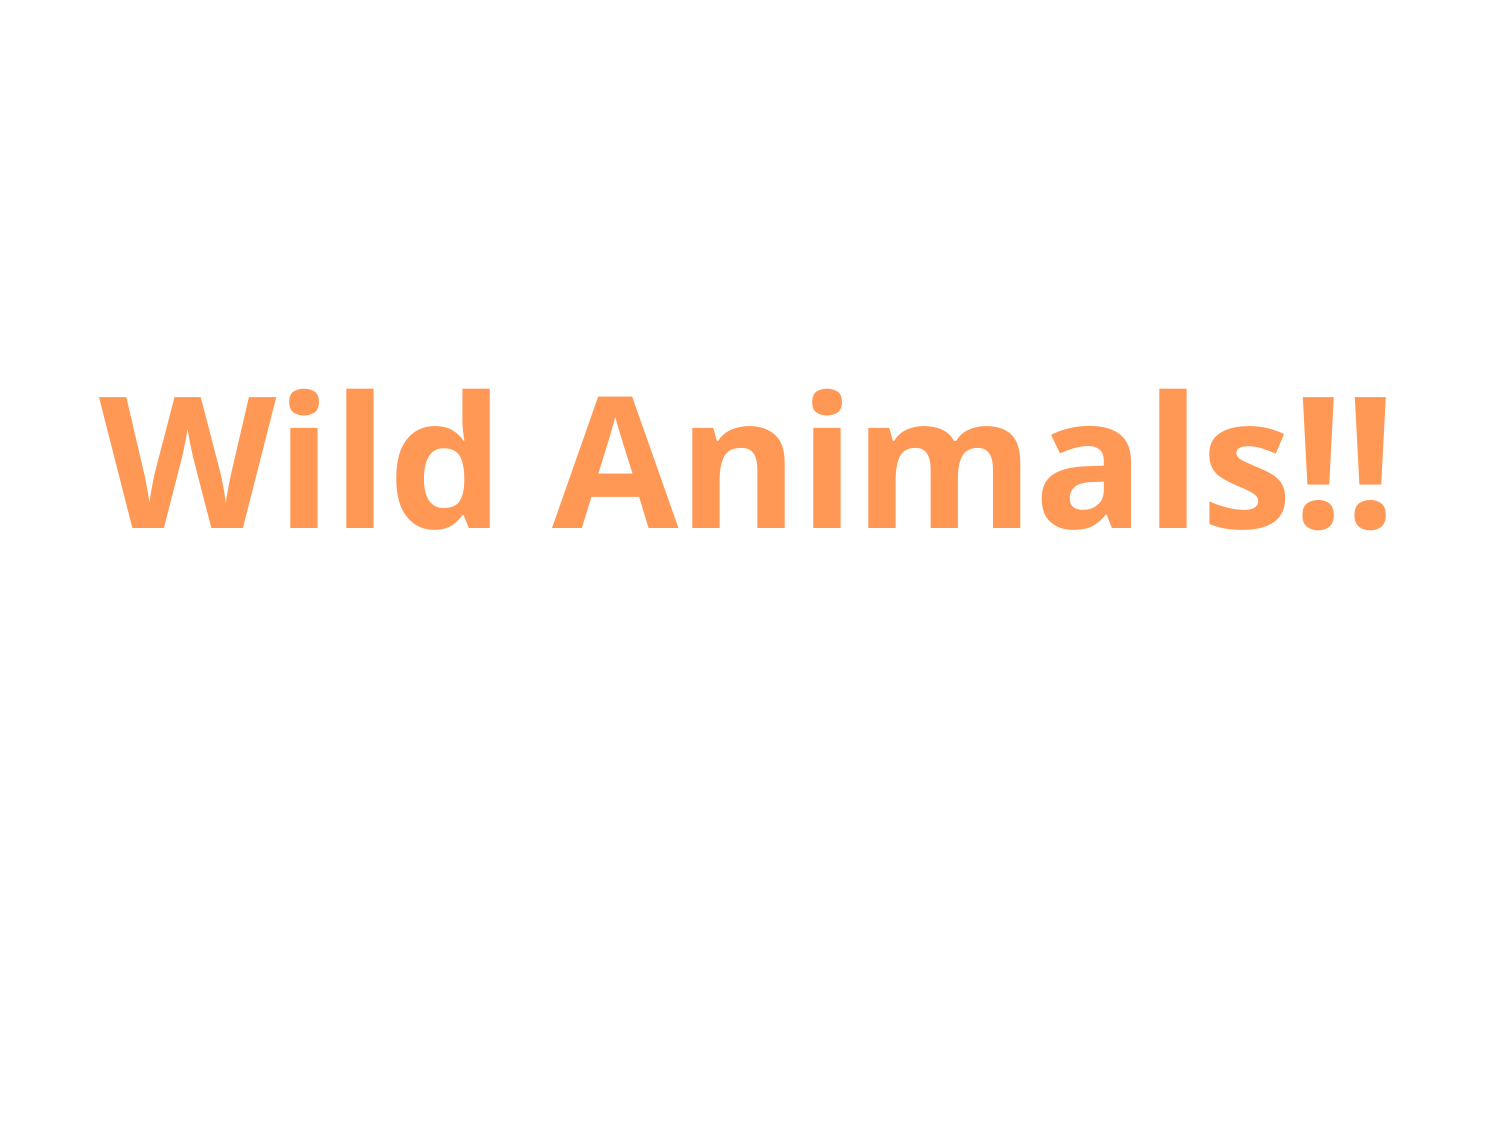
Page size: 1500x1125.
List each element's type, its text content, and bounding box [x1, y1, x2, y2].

text_box Wild Animals!! [84, 338, 1414, 573]
